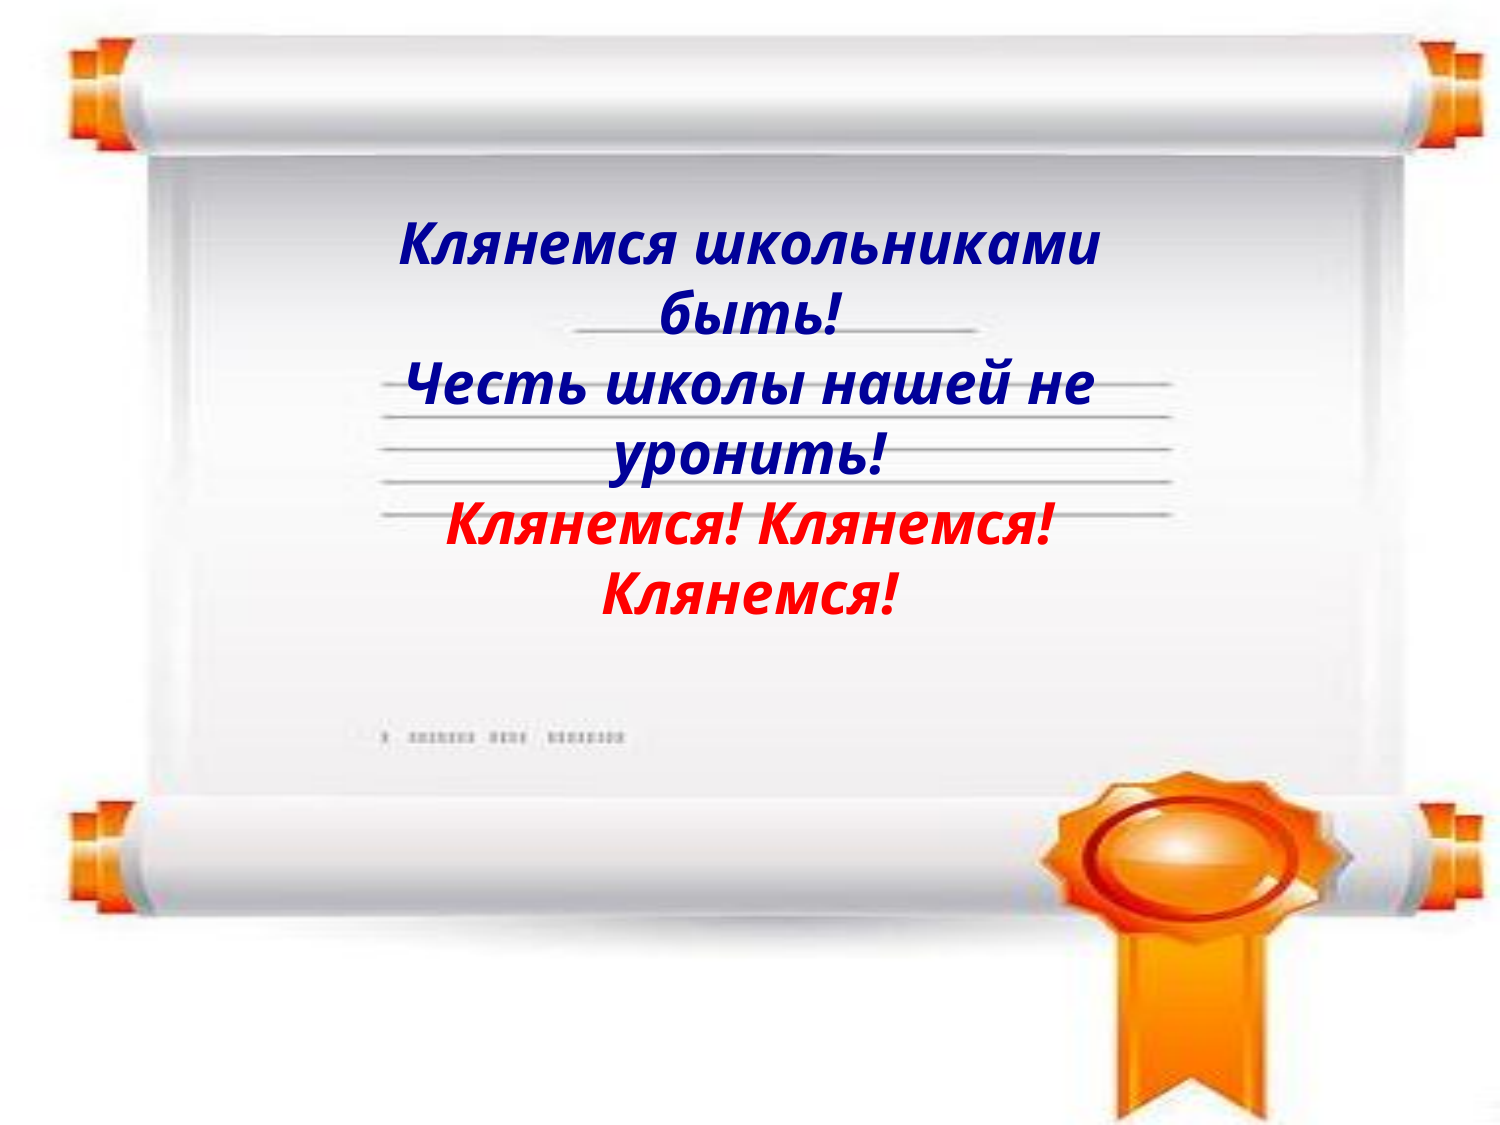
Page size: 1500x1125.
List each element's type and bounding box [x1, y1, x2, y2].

list [0, 0, 1500, 1125]
